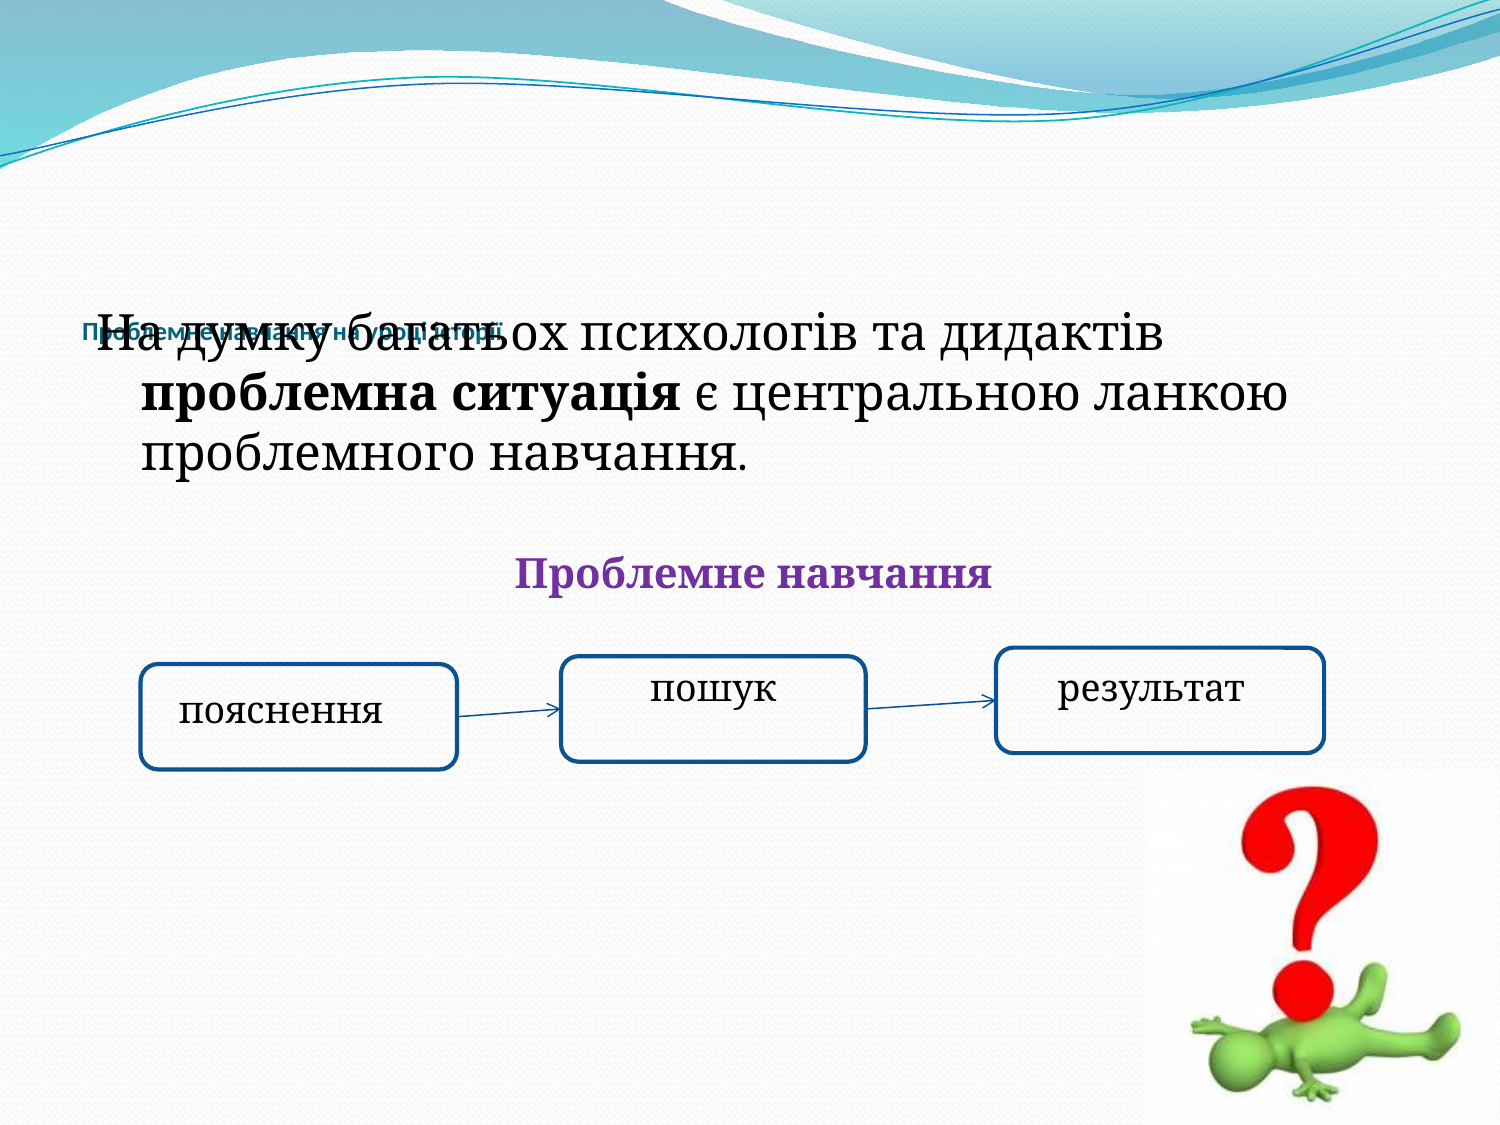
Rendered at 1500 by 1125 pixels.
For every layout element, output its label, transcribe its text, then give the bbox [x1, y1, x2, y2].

text_box [558, 654, 868, 764]
text_box пошук [596, 656, 892, 716]
text_box пояснення [164, 633, 457, 739]
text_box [456, 708, 562, 718]
list На думку багатьох психологів та дидактів проблемна ситуація є центральною ланкою проблемного навчання. Проблемне навчання [82, 292, 1425, 985]
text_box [865, 700, 997, 710]
text_box [993, 645, 1327, 756]
picture [1146, 773, 1499, 1125]
text_box результат [1042, 656, 1325, 716]
